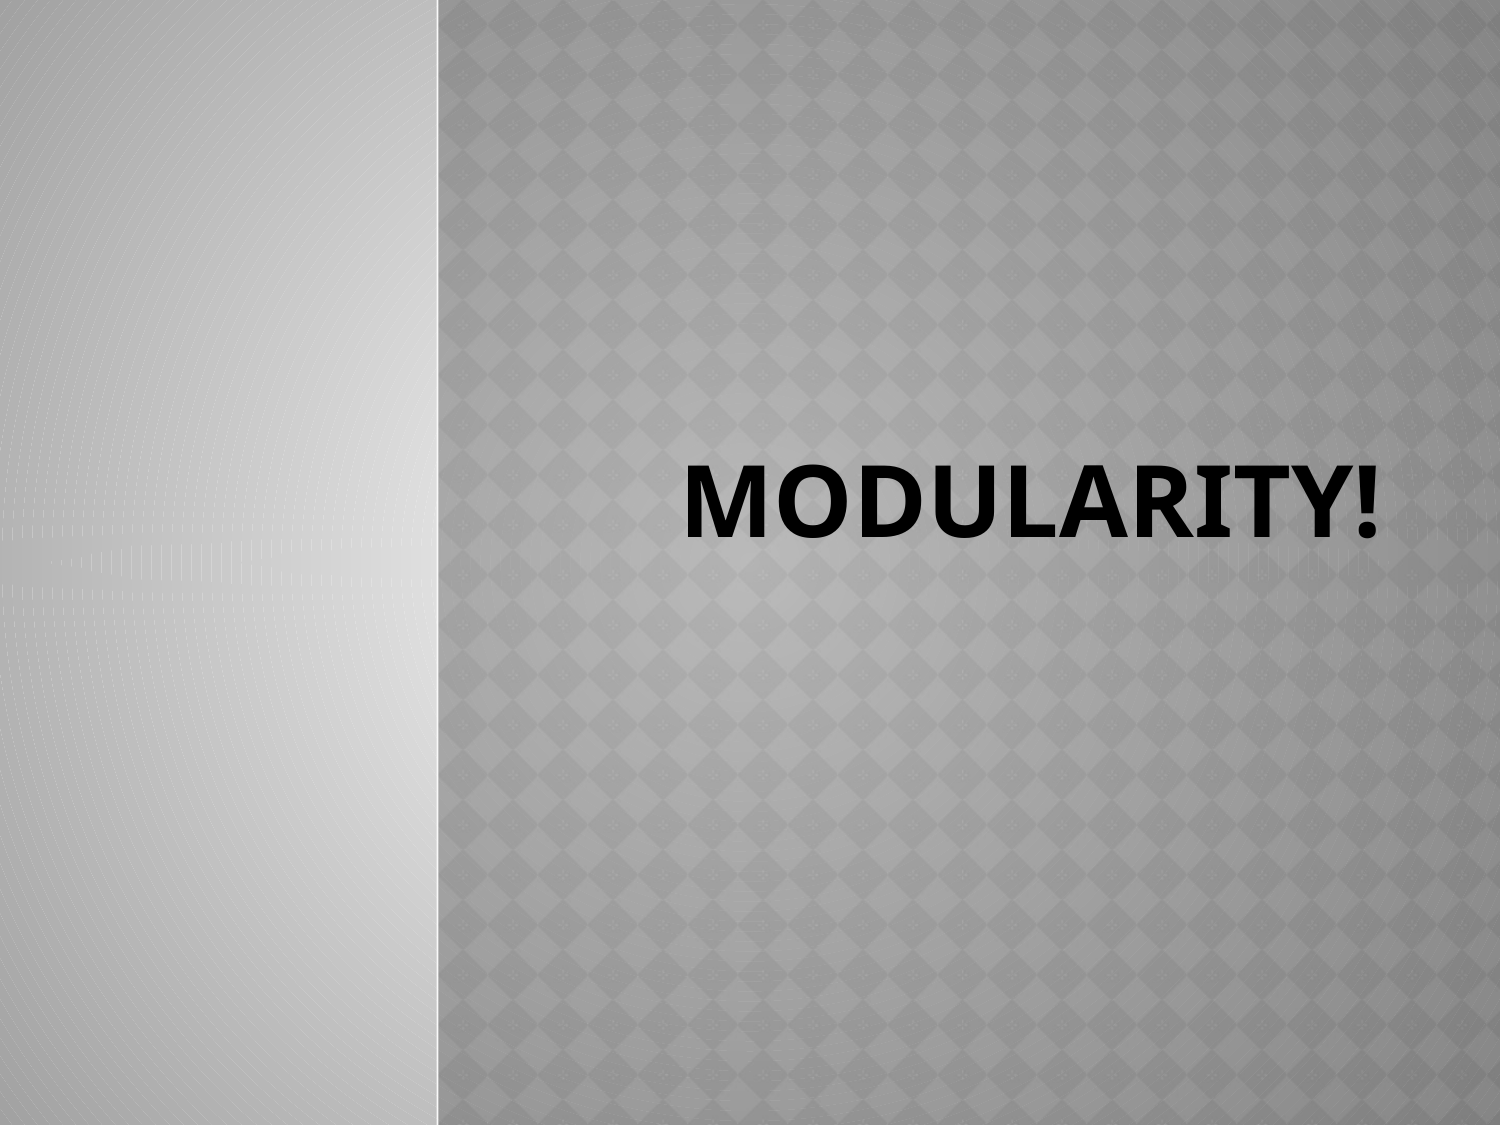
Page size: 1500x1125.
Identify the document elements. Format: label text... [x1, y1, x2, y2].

title Modularity! [552, 87, 1390, 558]
